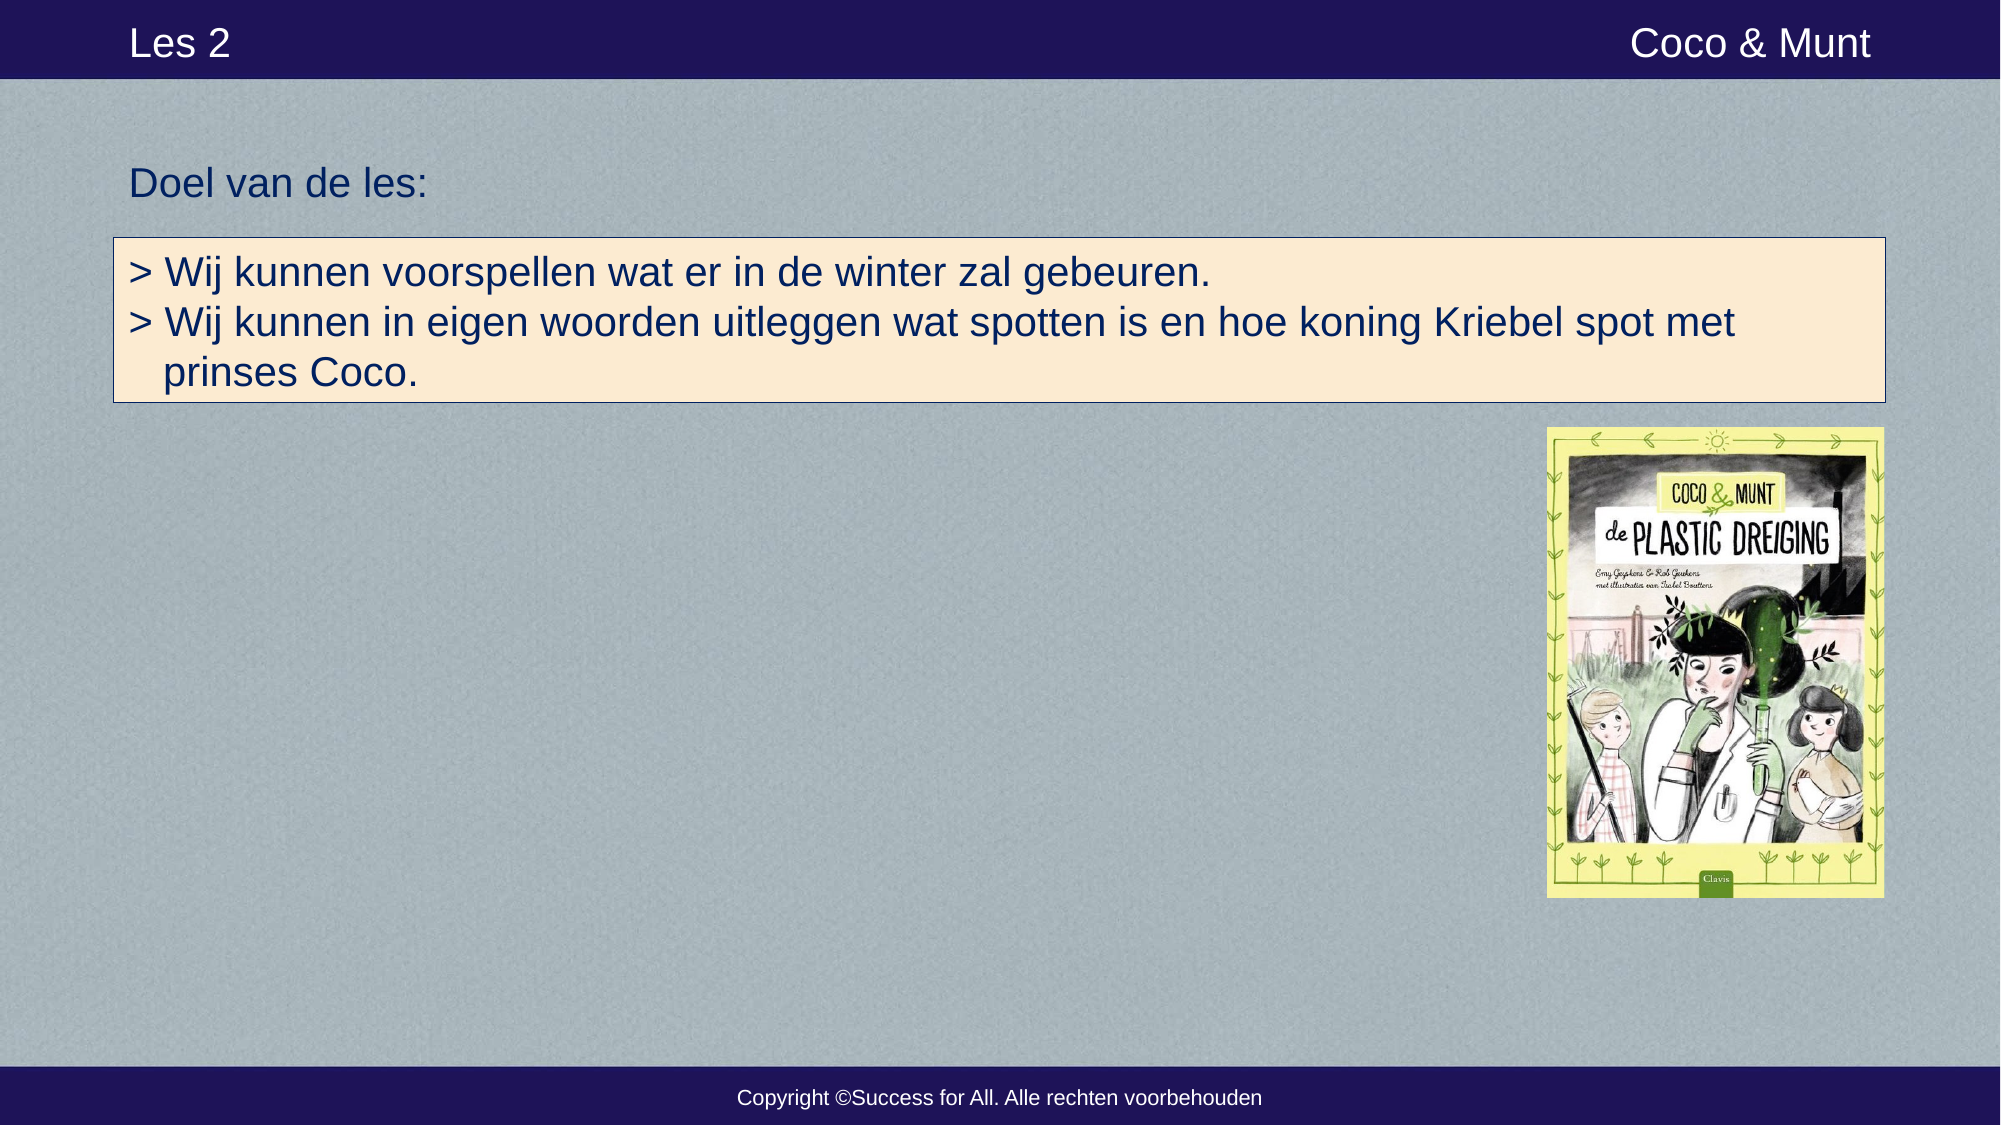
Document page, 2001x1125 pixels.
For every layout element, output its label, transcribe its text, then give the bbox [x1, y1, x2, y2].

text_box Les 2 [114, 8, 354, 73]
picture [0, 0, 2001, 1125]
text_box Doel van de les: [113, 148, 1635, 214]
text_box > Wij kunnen voorspellen wat er in de winter zal gebeuren. > Wij kunnen in eigen woorden uitleggen wat spotten is en hoe koning Kriebel spot met prinses Coco. [113, 237, 1886, 403]
text_box Coco & Munt [999, 8, 1886, 73]
text_box Copyright ©Success for All. Alle rechten voorbehouden [0, 1076, 2000, 1125]
